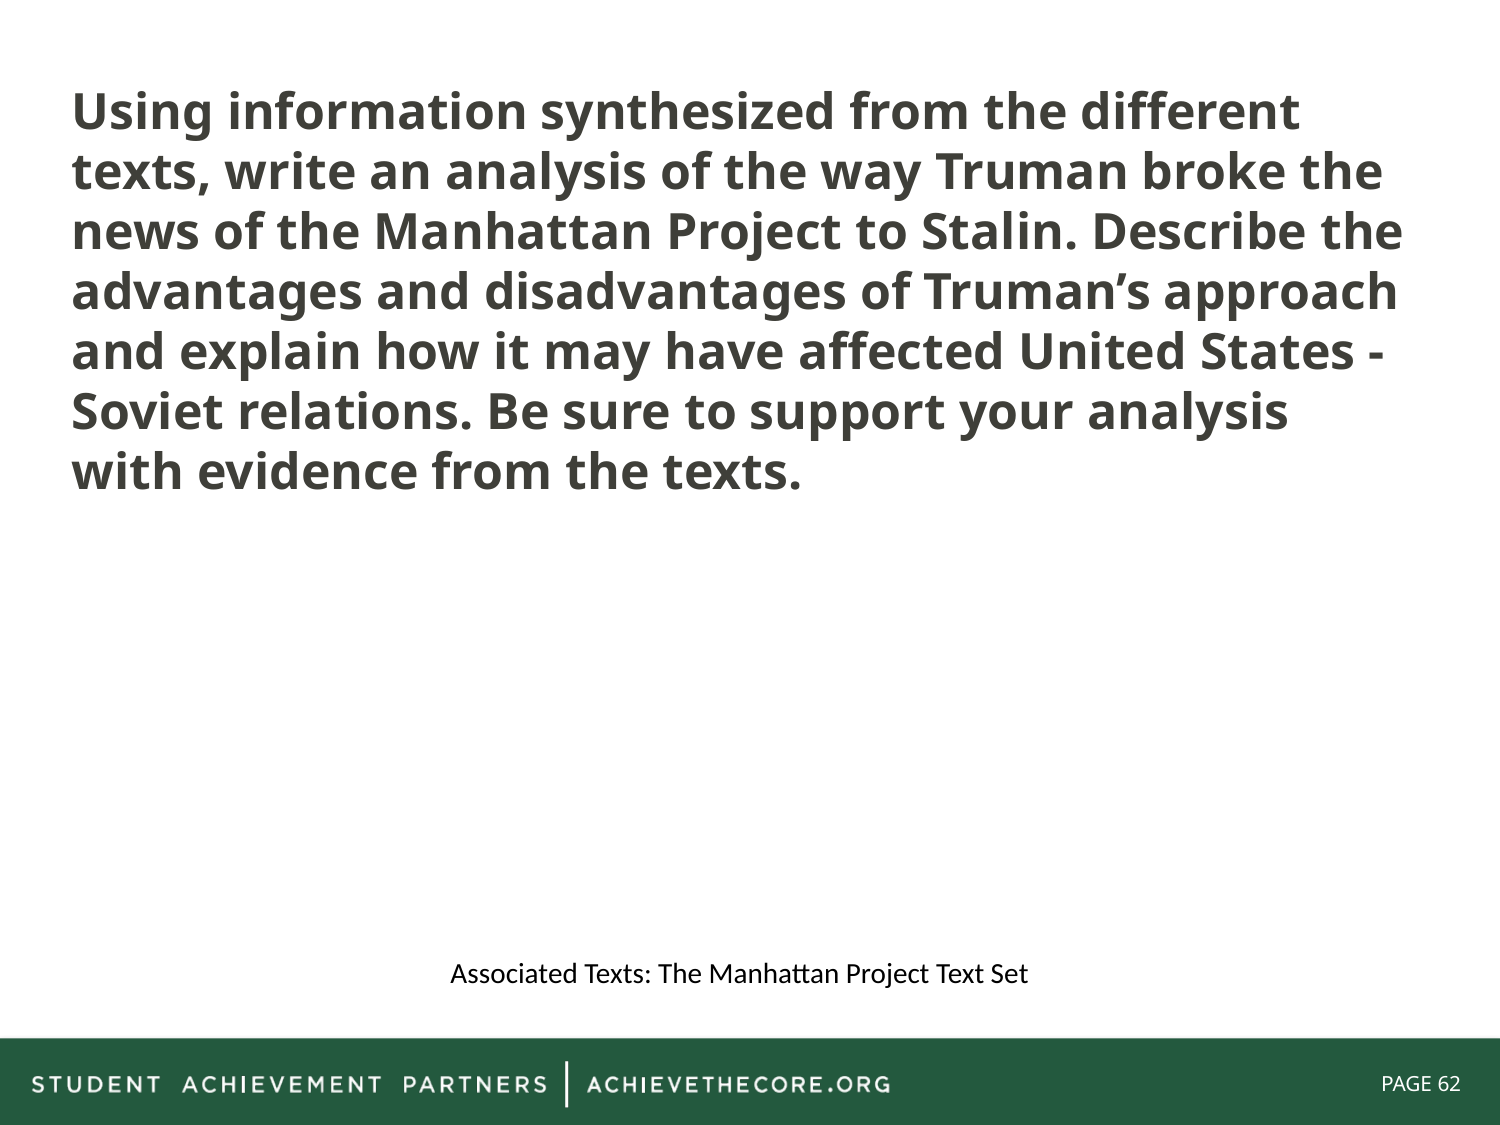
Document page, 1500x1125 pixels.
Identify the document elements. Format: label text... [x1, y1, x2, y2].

list Using information synthesized from the different texts, write an analysis of the way Truman broke the news of the Manhattan Project to Stalin. Describe the advantages and disadvantages of Truman’s approach and explain how it may have affected United States - Soviet relations. Be sure to support your analysis with evidence from the texts. [56, 72, 1423, 862]
text_box Associated Texts: The Manhattan Project Text Set [56, 946, 1423, 997]
